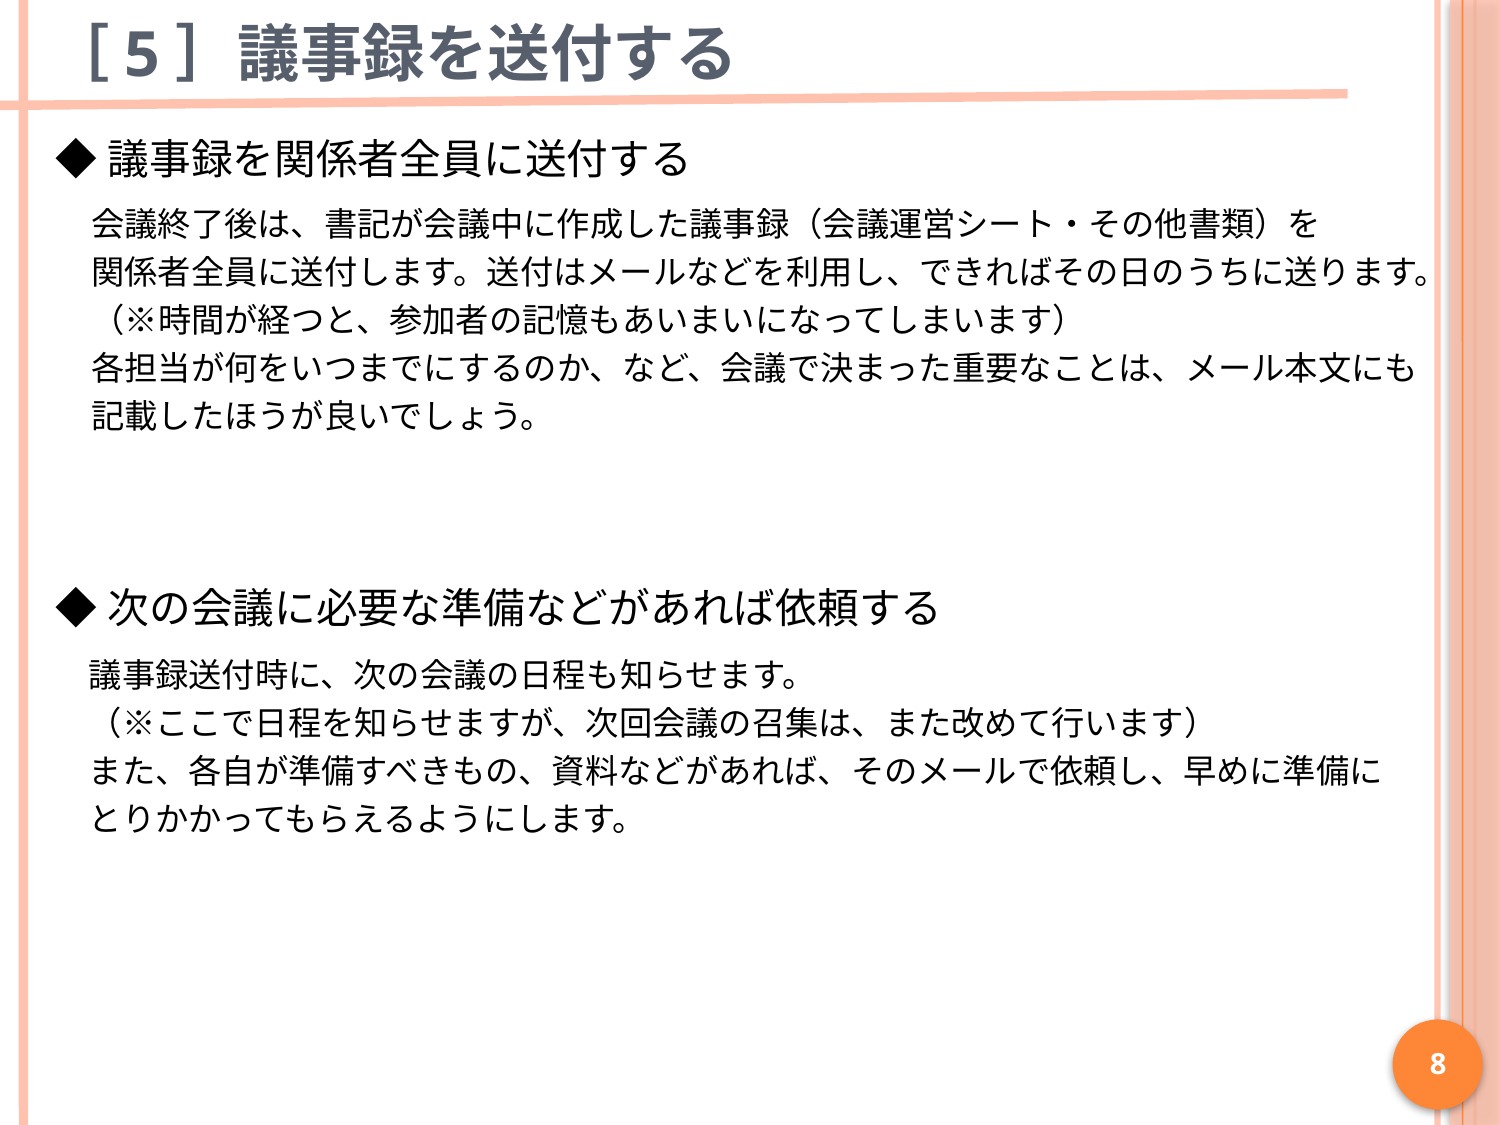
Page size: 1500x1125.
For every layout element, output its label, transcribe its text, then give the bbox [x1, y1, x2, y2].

title ［5］議事録を送付する [32, 2, 1348, 97]
text_box 議事録送付時に、次の会議の日程も知らせます。 （※ここで日程を知らせますが、次回会議の召集は、また改めて行います） また、各自が準備すべきもの、資料などがあれば、そのメールで依頼し、早めに準備に とりかかってもらえるようにします。 [74, 639, 1399, 846]
text_box ◆次の会議に必要な準備などがあれば依頼する [41, 574, 1424, 639]
text_box 会議終了後は、書記が会議中に作成した議事録（会議運営シート・その他書類）を 関係者全員に送付します。送付はメールなどを利用し、できればその日のうちに送ります。 （※時間が経つと、参加者の記憶もあいまいになってしまいます） 各担当が何をいつまでにするのか、など、会議で決まった重要なことは、メール本文にも 記載したほうが良いでしょう。 [76, 188, 1464, 443]
text_box ◆議事録を関係者全員に送付する [41, 125, 1424, 191]
slide_number 8 [1388, 1022, 1489, 1108]
